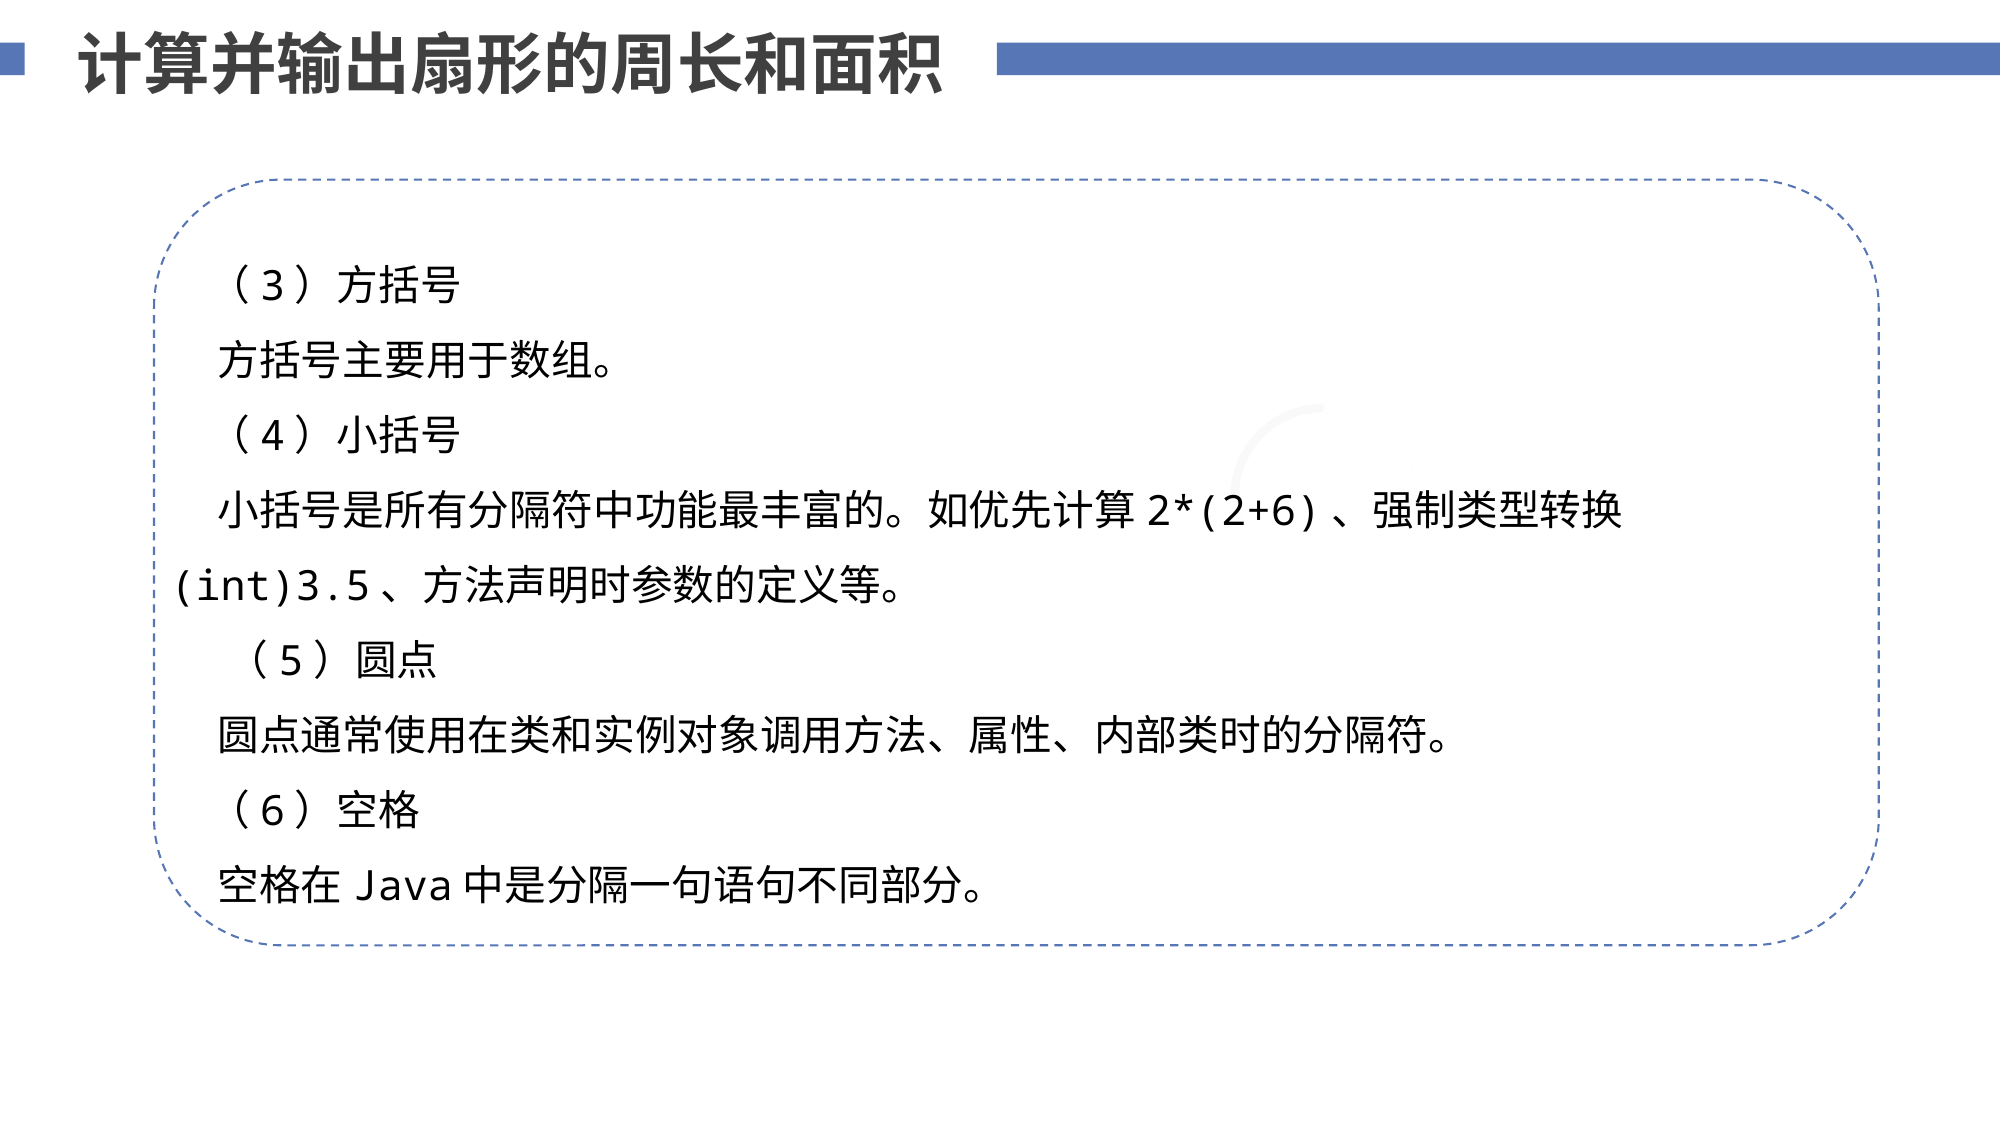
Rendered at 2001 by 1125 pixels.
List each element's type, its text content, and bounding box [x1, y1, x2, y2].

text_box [1234, 407, 1413, 587]
text_box [996, 41, 2000, 76]
text_box [0, 41, 26, 76]
text_box （3）方括号 方括号主要用于数组。 （4）小括号 小括号是所有分隔符中功能最丰富的。如优先计算2*(2+6)、强制类型转换(int)3.5、方法声明时参数的定义等。 （5）圆点 圆点通常使用在类和实例对象调用方法、属性、内部类时的分隔符。 （6）空格 空格在Java中是分隔一句语句不同部分。 [170, 158, 1863, 244]
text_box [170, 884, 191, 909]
text_box 计算并输出扇形的周长和面积 [76, 21, 945, 102]
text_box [1451, 385, 1820, 591]
text_box [152, 178, 1880, 947]
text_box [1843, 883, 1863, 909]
